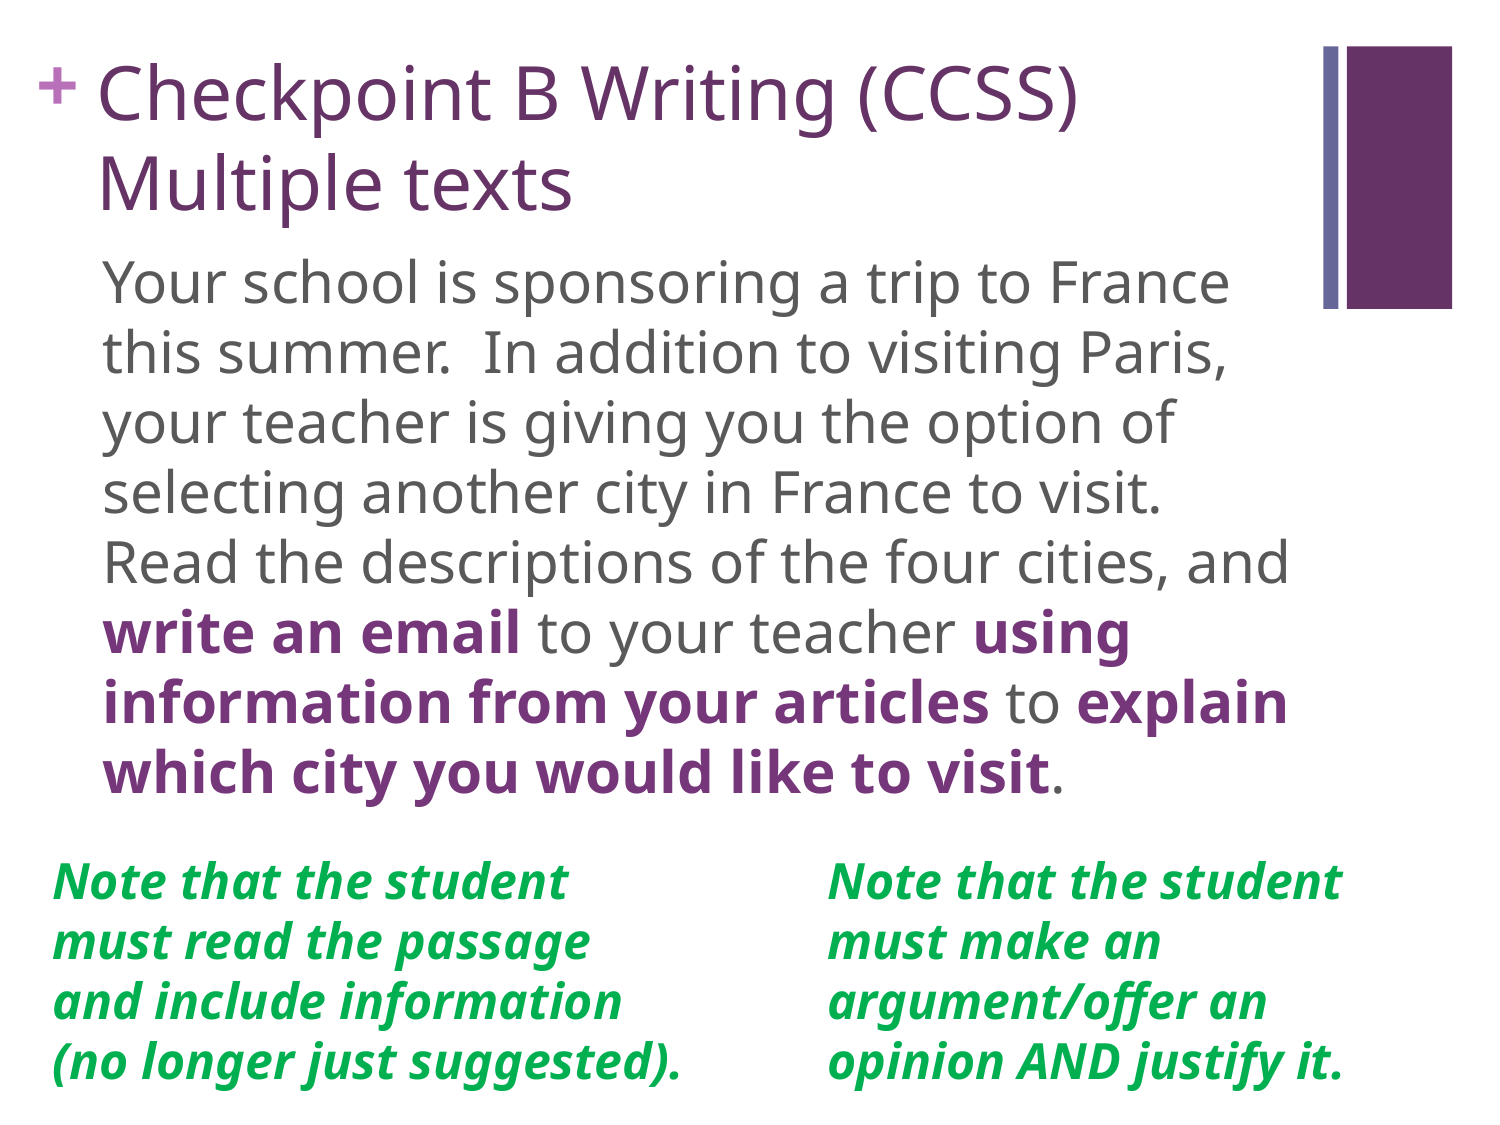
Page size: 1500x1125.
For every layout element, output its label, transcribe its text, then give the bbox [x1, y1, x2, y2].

text_box Note that the student must make an argument/offer an opinion AND justify it. [812, 842, 1450, 1098]
list Your school is sponsoring a trip to France this summer. In addition to visiting Paris, your teacher is giving you the option of selecting another city in France to visit. Read the descriptions of the four cities, and write an email to your teacher using information from your articles to explain which city you would like to visit. [87, 237, 1313, 825]
text_box Note that the student must read the passage and include information (no longer just suggested). [37, 842, 700, 1098]
title Checkpoint B Writing (CCSS) Multiple texts [81, 37, 1322, 263]
